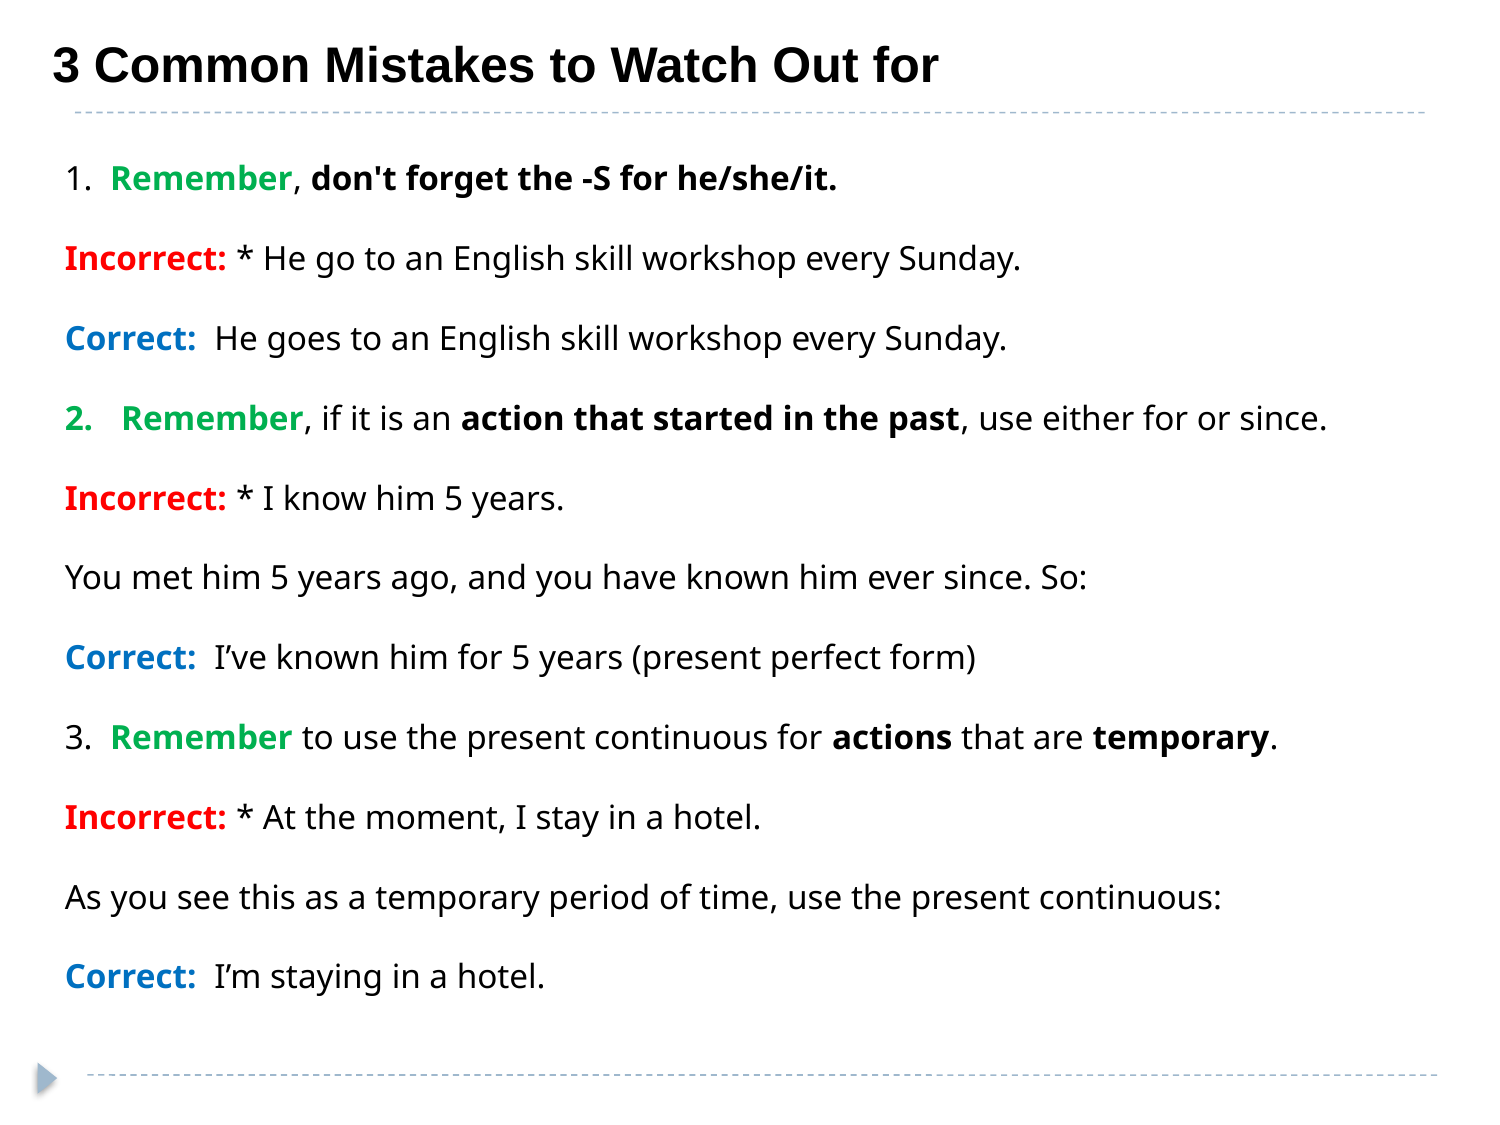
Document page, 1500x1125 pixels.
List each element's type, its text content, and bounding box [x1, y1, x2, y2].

title 3 Common Mistakes to Watch Out for [37, 24, 1463, 100]
text_box 1. Remember, don't forget the -S for he/she/it. Incorrect: * He go to an English skill workshop every Sunday. Correct: He goes to an English skill workshop every Sunday. Remember, if it is an action that started in the past, use either for or since. Incorrect: * I know him 5 years. You met him 5 years ago, and you have known him ever since. So: Correct: I’ve known him for 5 years (present perfect form) 3. Remember to use the present continuous for actions that are temporary. Incorrect: * At the moment, I stay in a hotel. As you see this as a temporary period of time, use the present continuous: Correct: I’m staying in a hotel. [50, 149, 1450, 1003]
